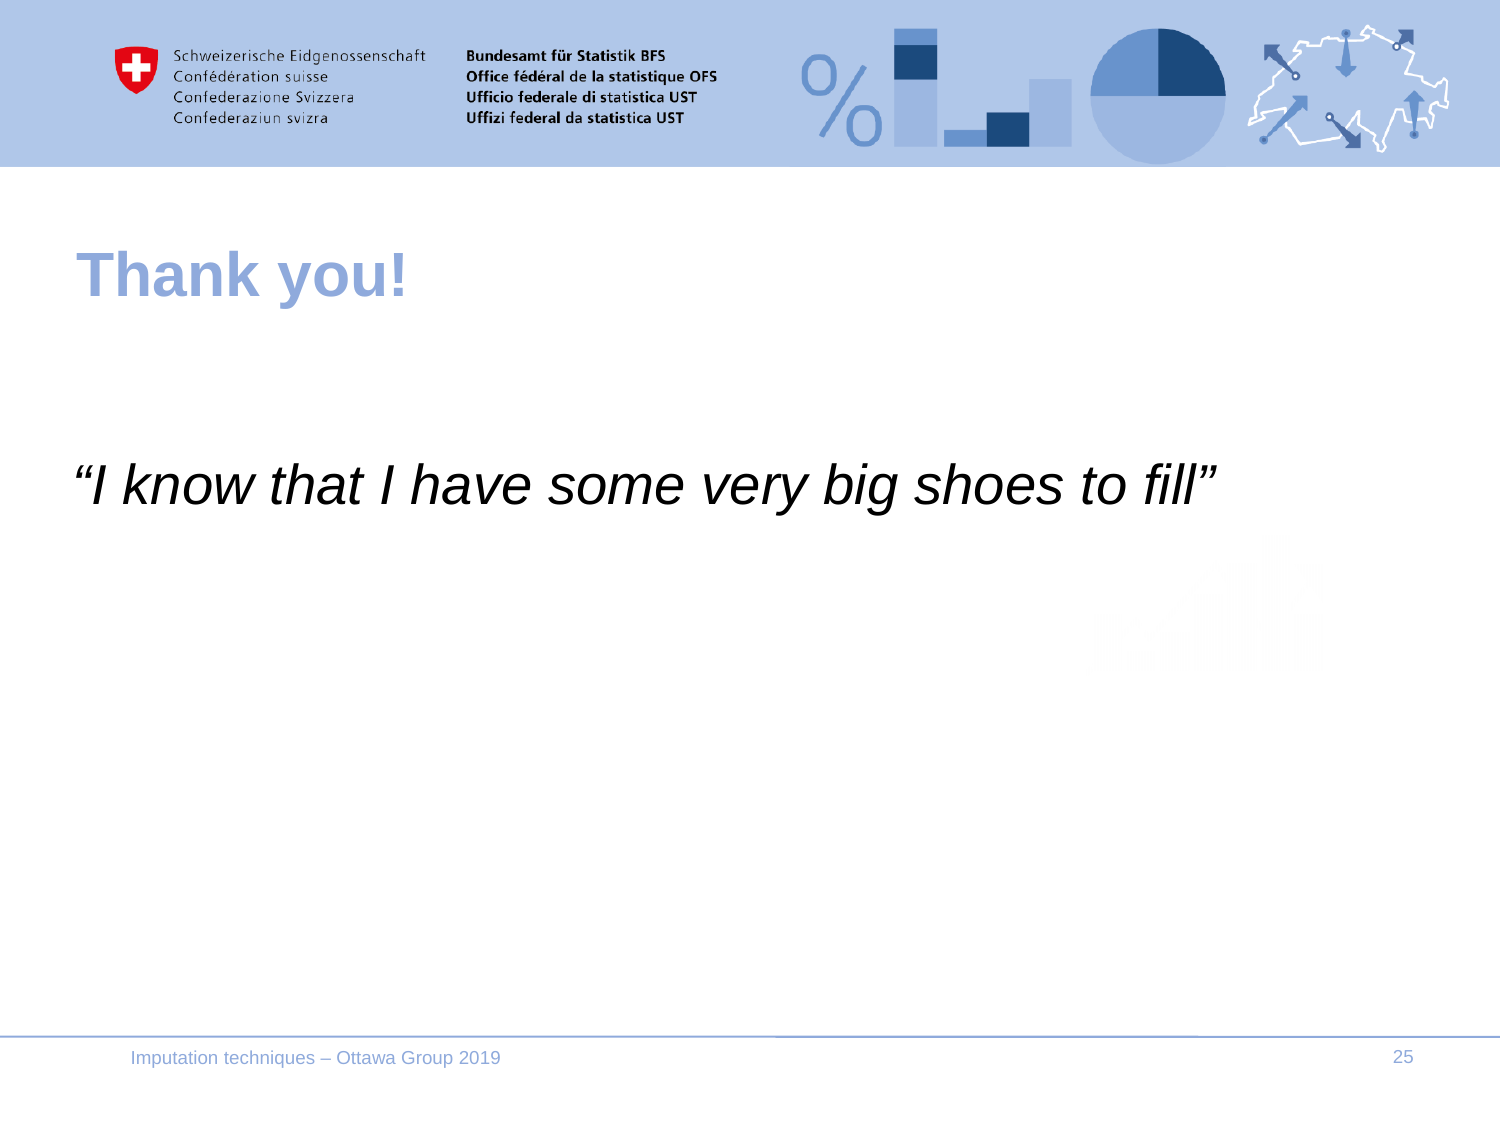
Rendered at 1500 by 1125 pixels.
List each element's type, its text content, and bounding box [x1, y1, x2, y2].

title Thank you! [76, 233, 1414, 310]
list “I know that I have some very big shoes to fill” [72, 361, 1413, 698]
picture [0, 0, 1500, 167]
